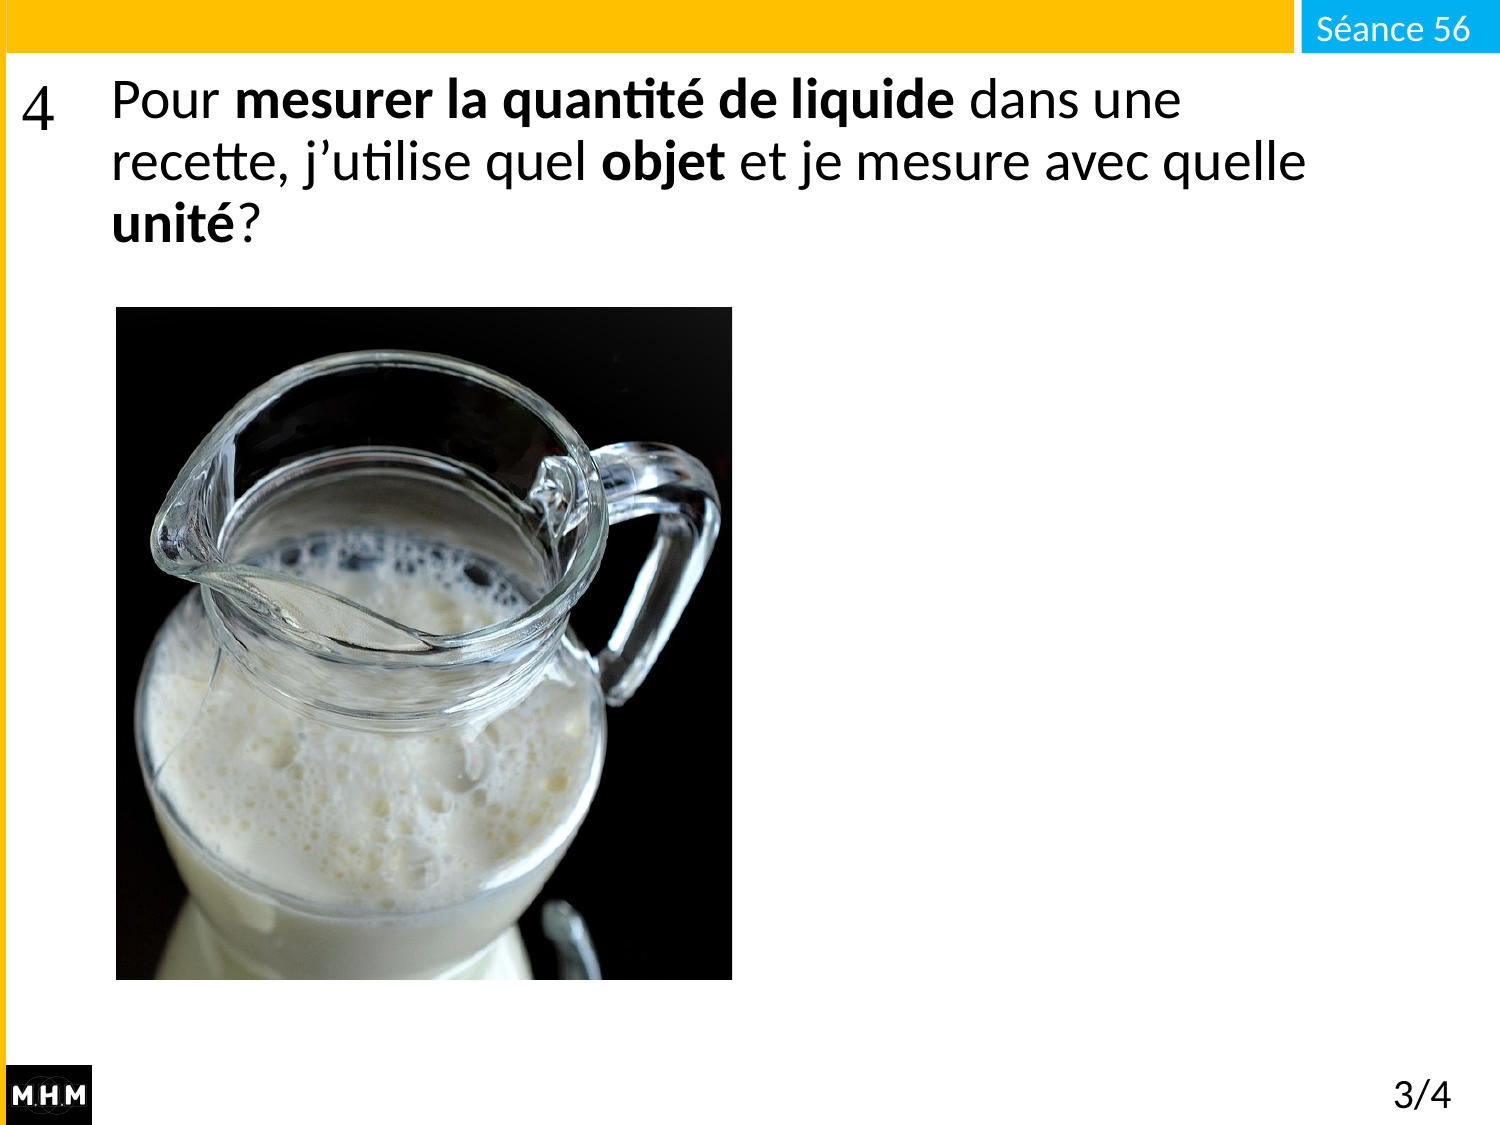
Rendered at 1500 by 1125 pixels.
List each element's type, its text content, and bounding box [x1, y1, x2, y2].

title Pour mesurer la quantité de liquide dans une recette, j’utilise quel objet et je mesure avec quelle unité? [96, 60, 1391, 263]
picture [116, 307, 733, 980]
list 3/4 [1344, 1064, 1500, 1125]
picture [6, 1065, 92, 1125]
